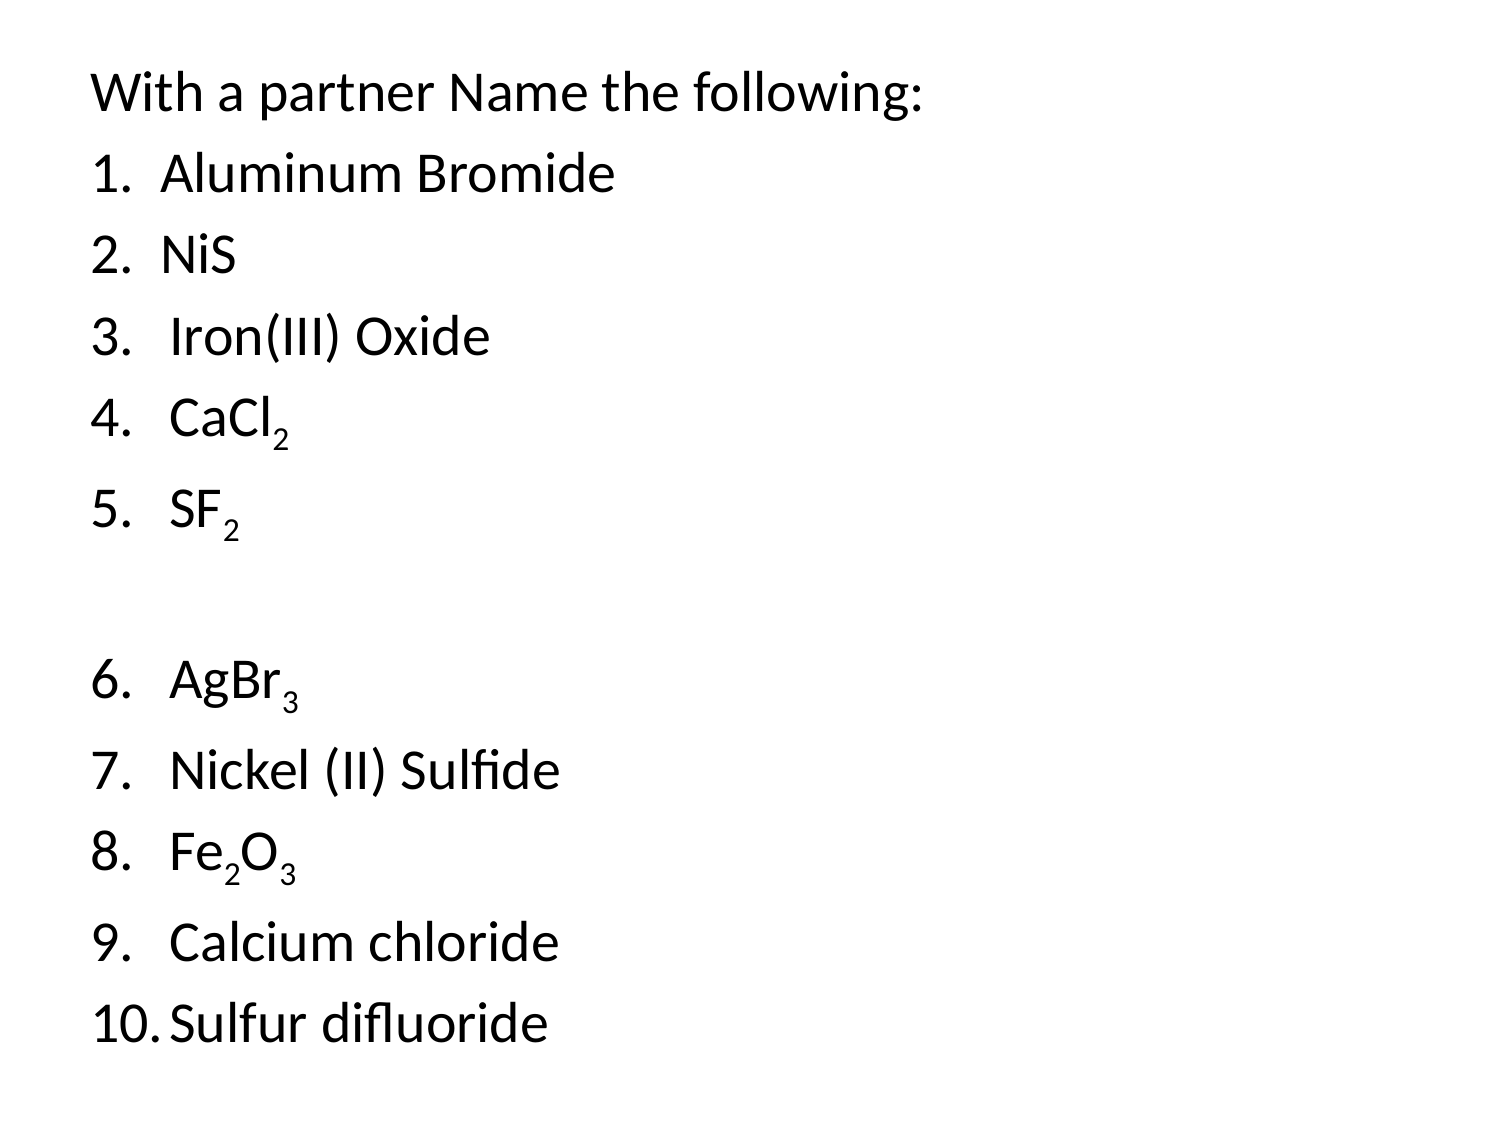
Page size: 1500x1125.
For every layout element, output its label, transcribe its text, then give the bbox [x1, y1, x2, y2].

list With a partner Name the following: 1. Aluminum Bromide 2. NiS Iron(III) Oxide CaCl2 SF2 AgBr3 Nickel (II) Sulfide Fe2O3 Calcium chloride Sulfur difluoride [75, 46, 1425, 1066]
